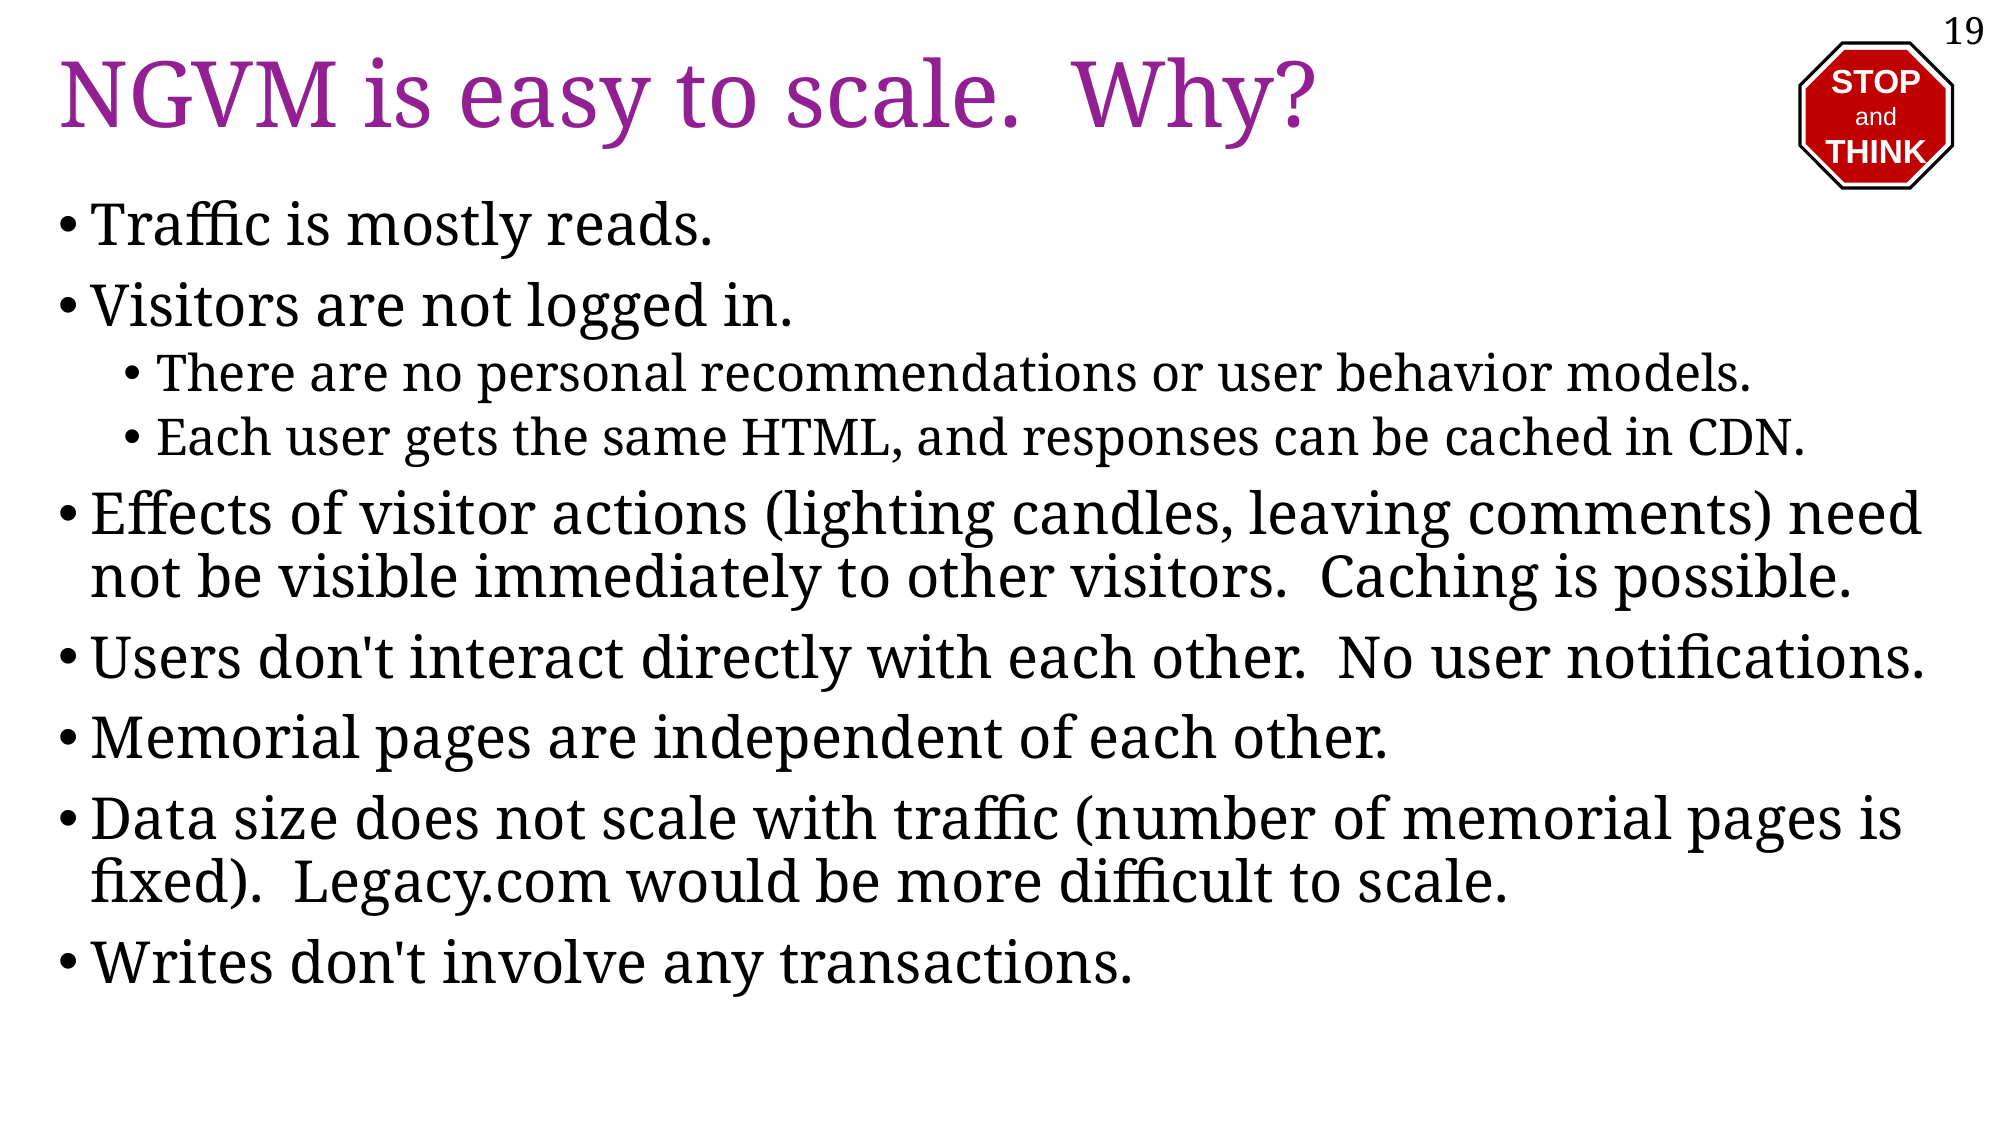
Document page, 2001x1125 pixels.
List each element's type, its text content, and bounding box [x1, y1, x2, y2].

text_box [1799, 42, 1953, 189]
title NGVM is easy to scale. Why? [43, 25, 1953, 171]
list Traffic is mostly reads. Visitors are not logged in. There are no personal recommendations or user behavior models. Each user gets the same HTML, and responses can be cached in CDN. Effects of visitor actions (lighting candles, leaving comments) need not be visible immediately to other visitors. Caching is possible. Users don't interact directly with each other. No user notifications. Memorial pages are independent of each other. Data size does not scale with traffic (number of memorial pages is fixed). Legacy.com would be more difficult to scale. Writes don't involve any transactions. [43, 188, 1953, 1106]
